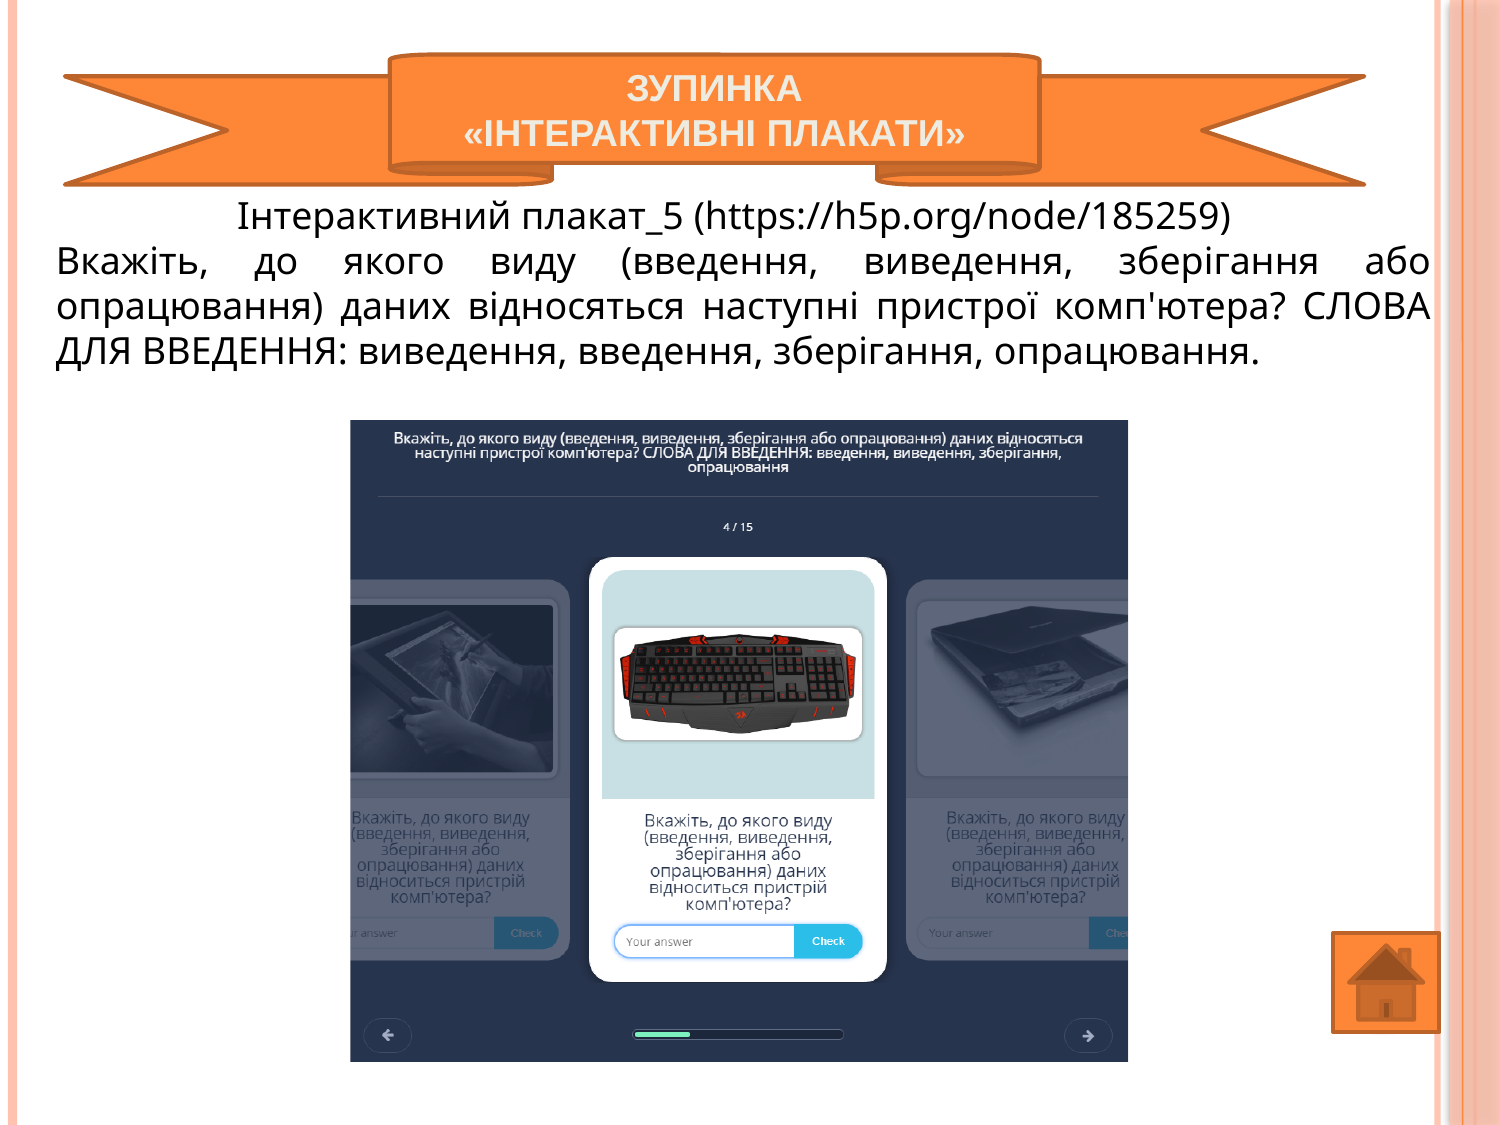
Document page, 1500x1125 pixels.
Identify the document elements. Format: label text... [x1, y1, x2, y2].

text_box Інтерактивний плакат_5 (https://h5p.org/node/185259) Вкажіть, до якого виду (введення, виведення, зберігання або опрацювання) даних відносяться наступні пристрої комп'ютера? СЛОВА ДЛЯ ВВЕДЕННЯ: виведення, введення, зберігання, опрацювання. [41, 184, 1447, 380]
text_box ЗУПИНКА «ІНТЕРАКТИВНІ ПЛАКАТИ» [62, 52, 1367, 184]
picture [349, 420, 1130, 1062]
text_box [1331, 931, 1441, 1034]
